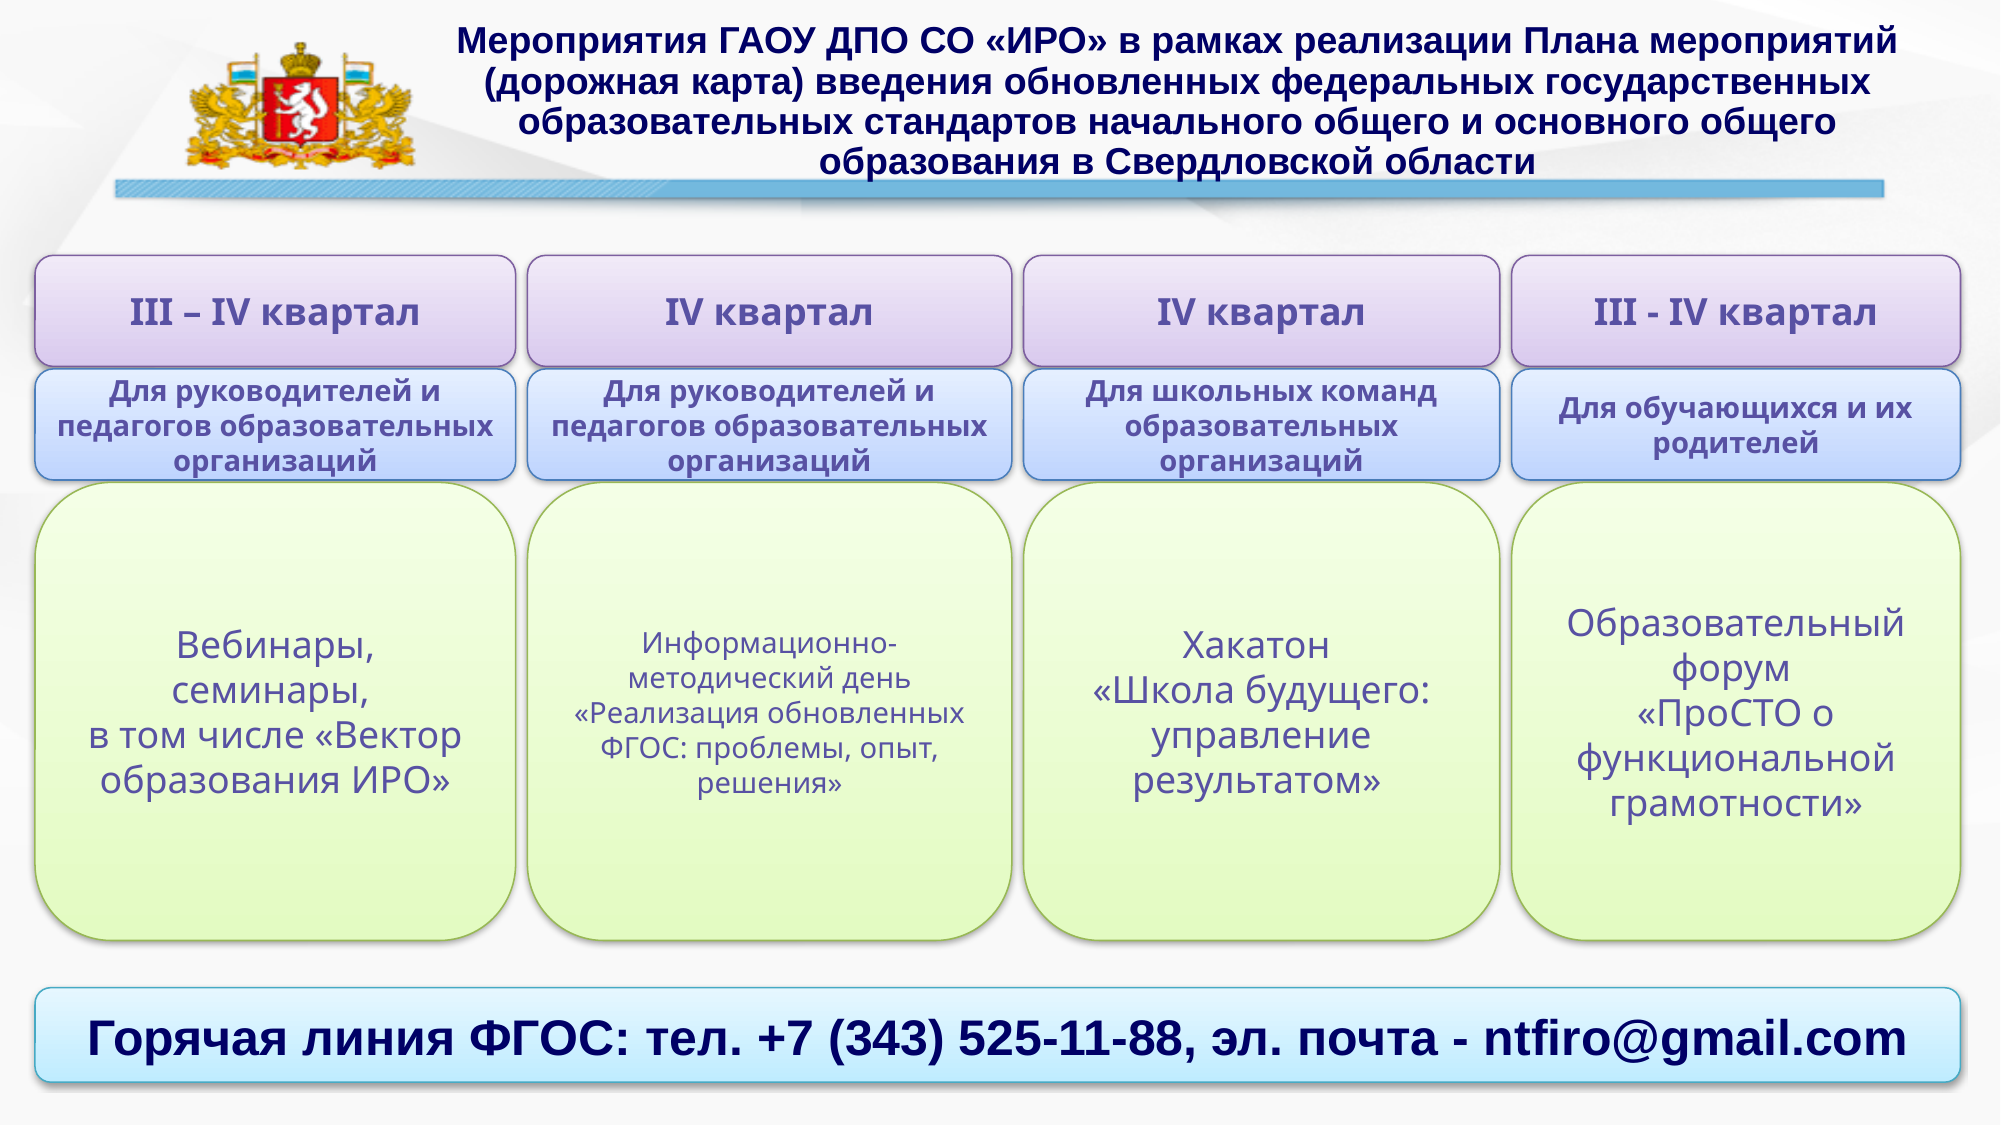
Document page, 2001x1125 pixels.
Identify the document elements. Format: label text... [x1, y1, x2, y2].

picture [0, 0, 2001, 1125]
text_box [527, 255, 1012, 941]
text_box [1023, 255, 1500, 941]
text_box Горячая линия ФГОС: тел. +7 (343) 525-11-88, эл. почта - ntfiro@gmail.com [34, 986, 1962, 1083]
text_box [1511, 255, 1961, 941]
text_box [34, 255, 516, 941]
title Мероприятия ГАОУ ДПО СО «ИРО» в рамках реализации Плана мероприятий (дорожная карта) введения обновленных федеральных государственных образовательных стандартов начального общего и основного общего образования в Свердловской области [421, 7, 1934, 197]
